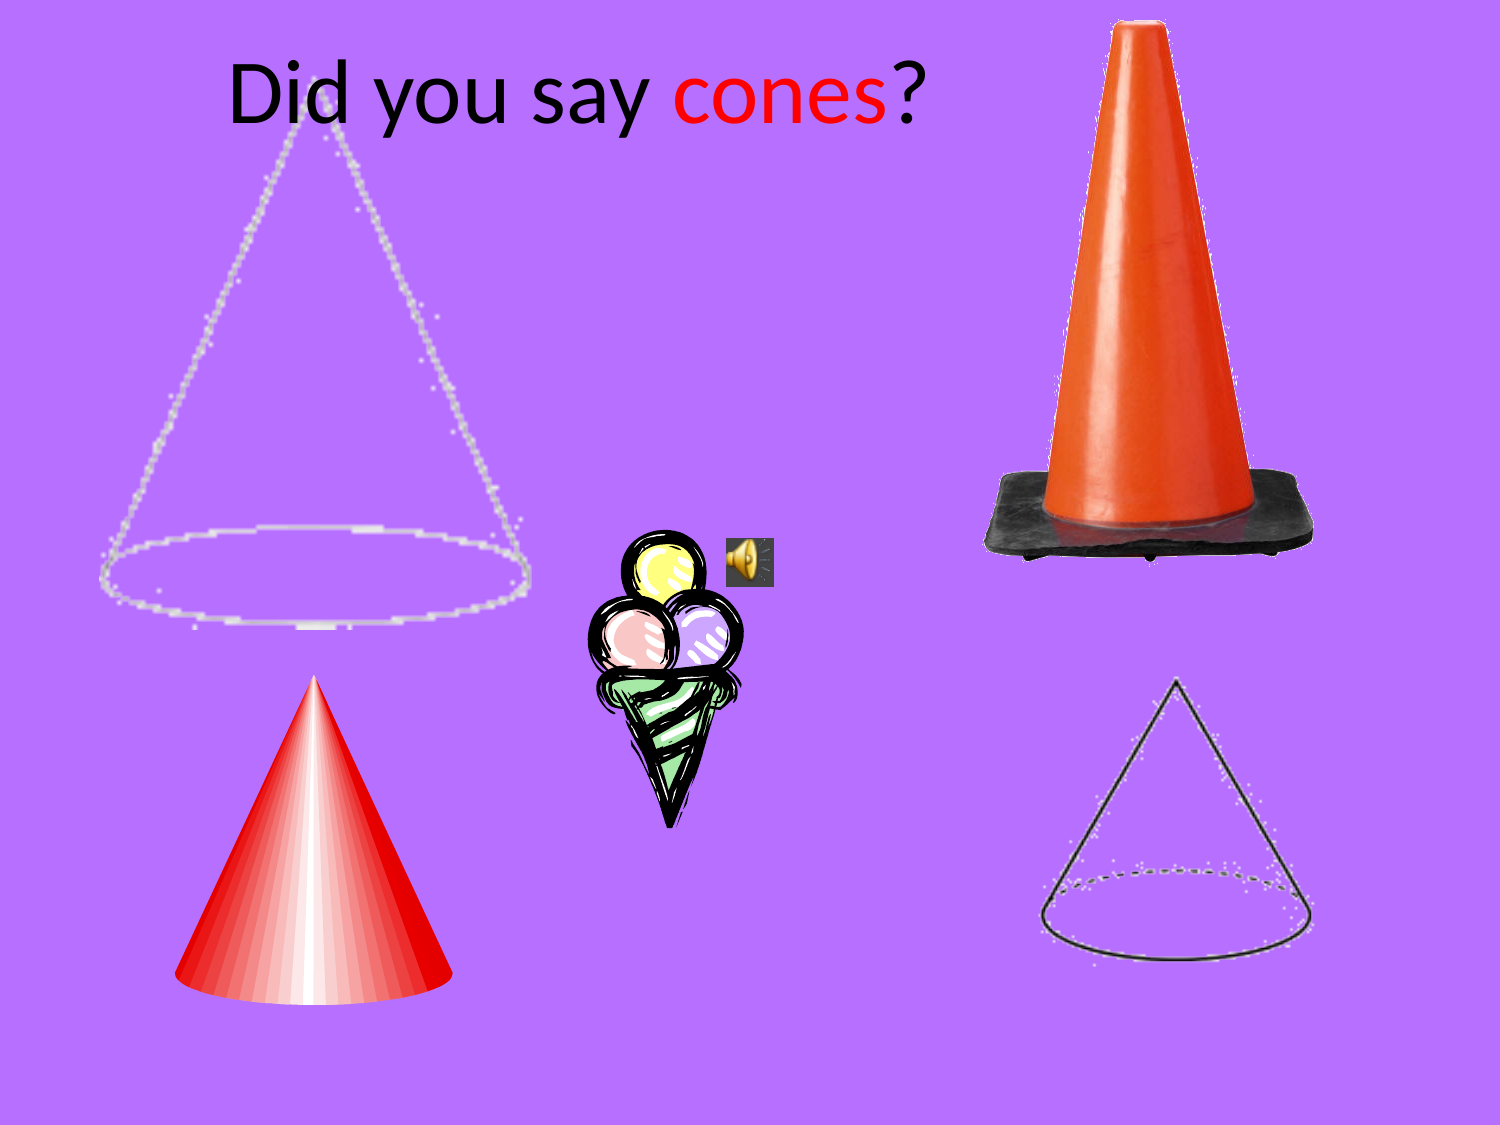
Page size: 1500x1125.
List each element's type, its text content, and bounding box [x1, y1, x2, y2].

text_box Did you say cones? [212, 24, 944, 150]
picture [949, 0, 1368, 601]
picture [999, 649, 1355, 1005]
picture [587, 524, 776, 834]
picture [99, 74, 537, 631]
picture [174, 674, 453, 1006]
